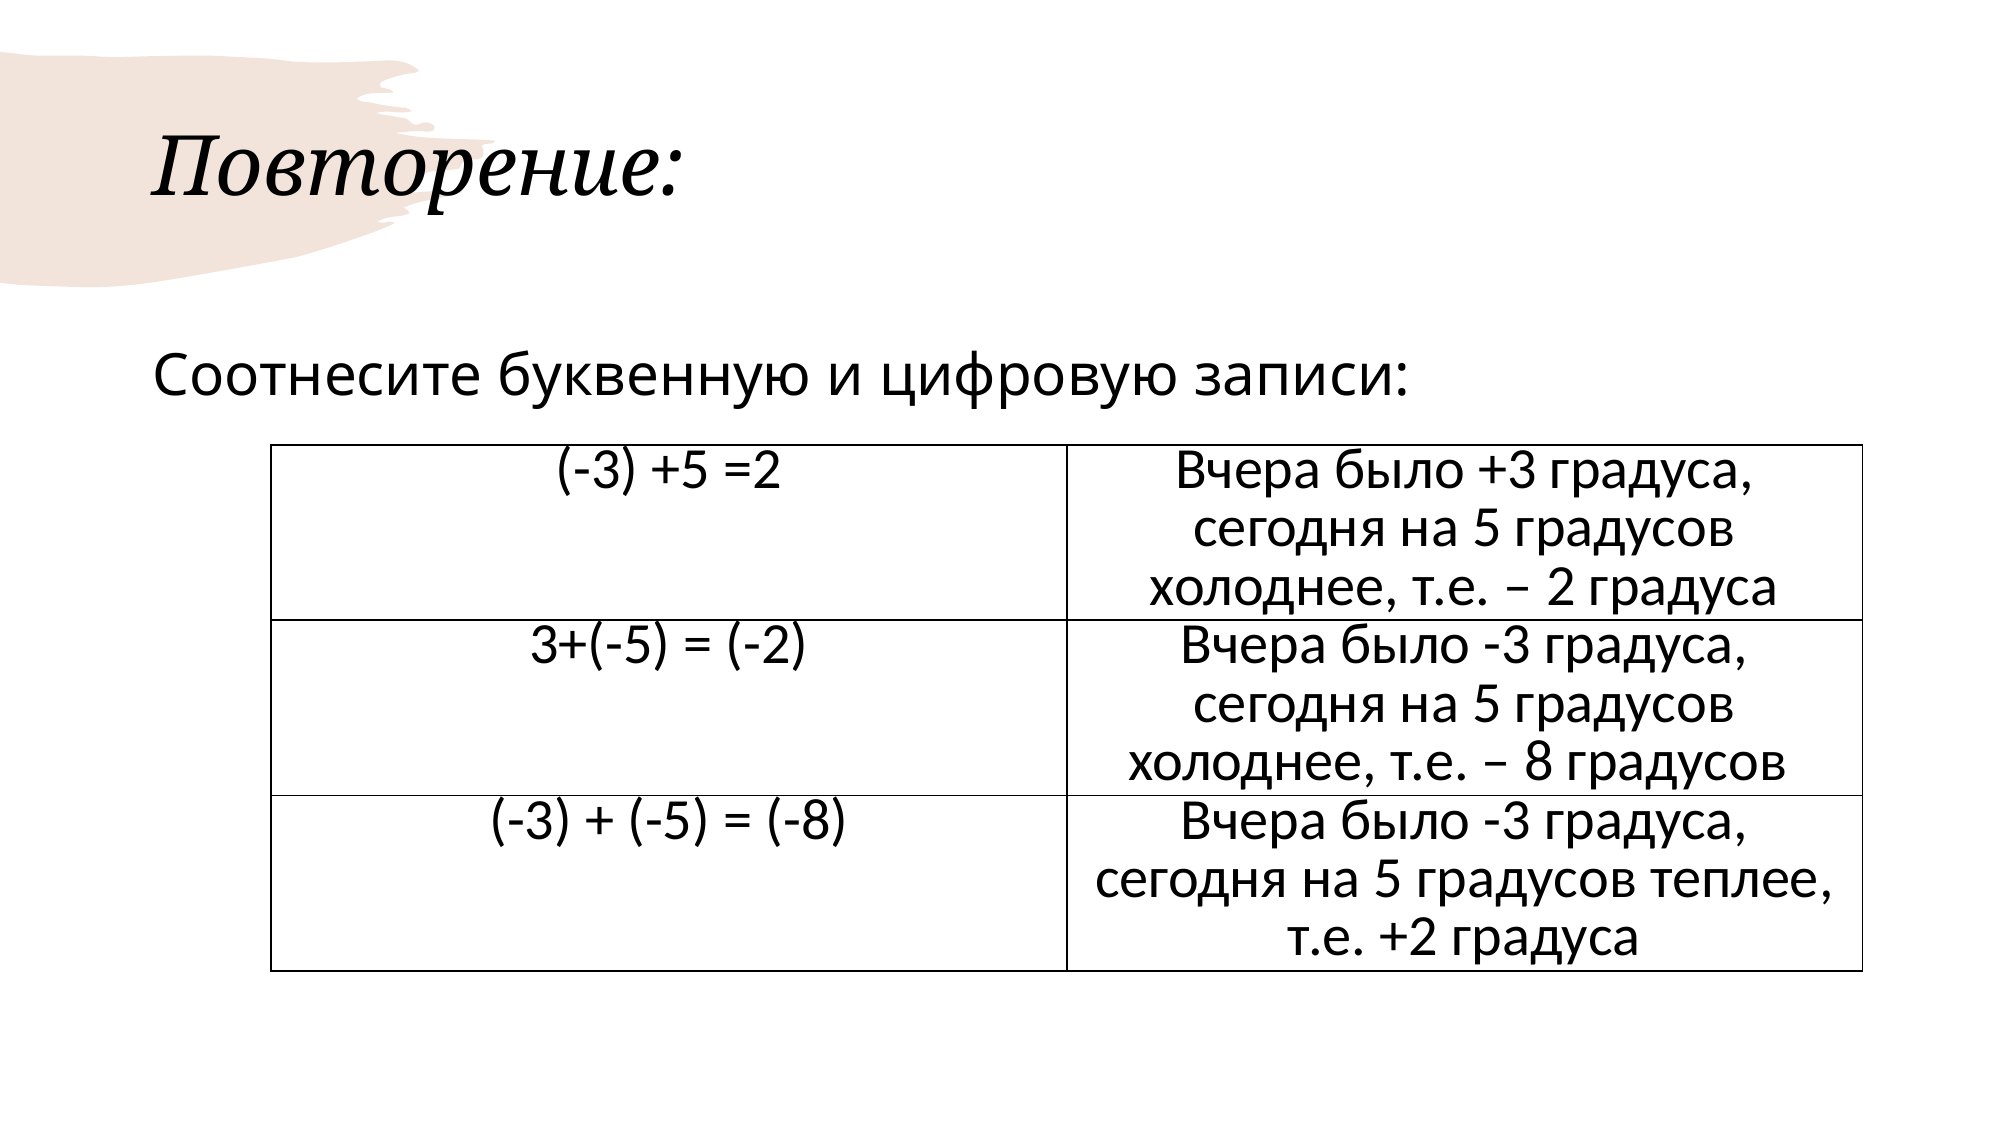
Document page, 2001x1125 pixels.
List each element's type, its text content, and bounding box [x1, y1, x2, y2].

table_header Вчера было +3 градуса, сегодня на 5 градусов холоднее, т.е. – 2 градуса [1068, 446, 1862, 619]
table_cell Вчера было -3 градуса, сегодня на 5 градусов холоднее, т.е. – 8 градусов [1068, 621, 1862, 795]
table_header (-3) +5 =2 [272, 446, 1066, 619]
list Соотнесите буквенную и цифровую записи: [137, 329, 1863, 1013]
table_cell Вчера было -3 градуса, сегодня на 5 градусов теплее, т.е. +2 градуса [1068, 796, 1862, 970]
table_cell 3+(-5) = (-2) [272, 621, 1066, 795]
table_cell (-3) + (-5) = (-8) [272, 796, 1066, 970]
title Повторение: [137, 59, 1863, 278]
